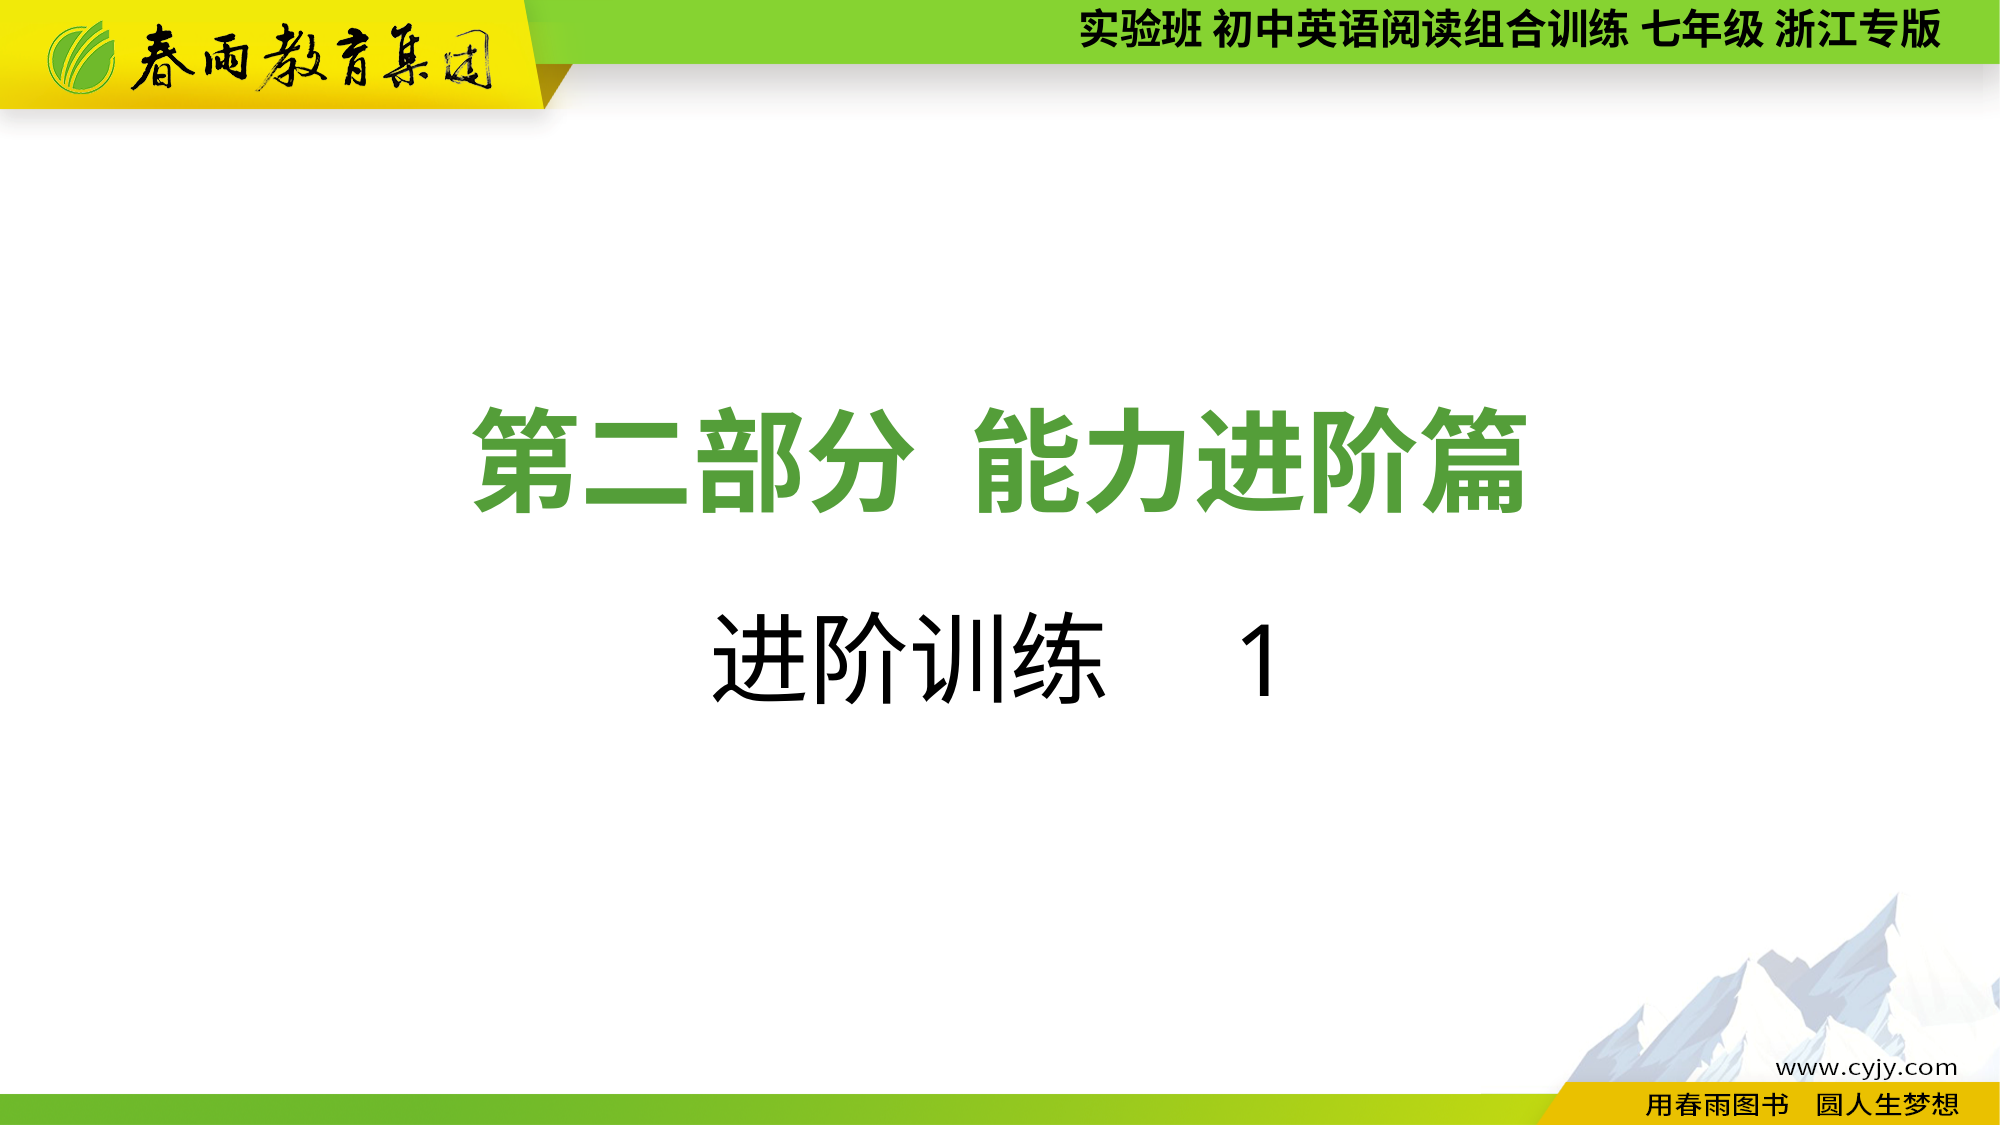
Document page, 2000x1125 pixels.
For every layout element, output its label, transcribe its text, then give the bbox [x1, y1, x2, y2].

text_box 第二部分 能力进阶篇 [54, 316, 1946, 528]
text_box 进阶训练 1 [54, 528, 1946, 724]
picture [0, 0, 2000, 1125]
